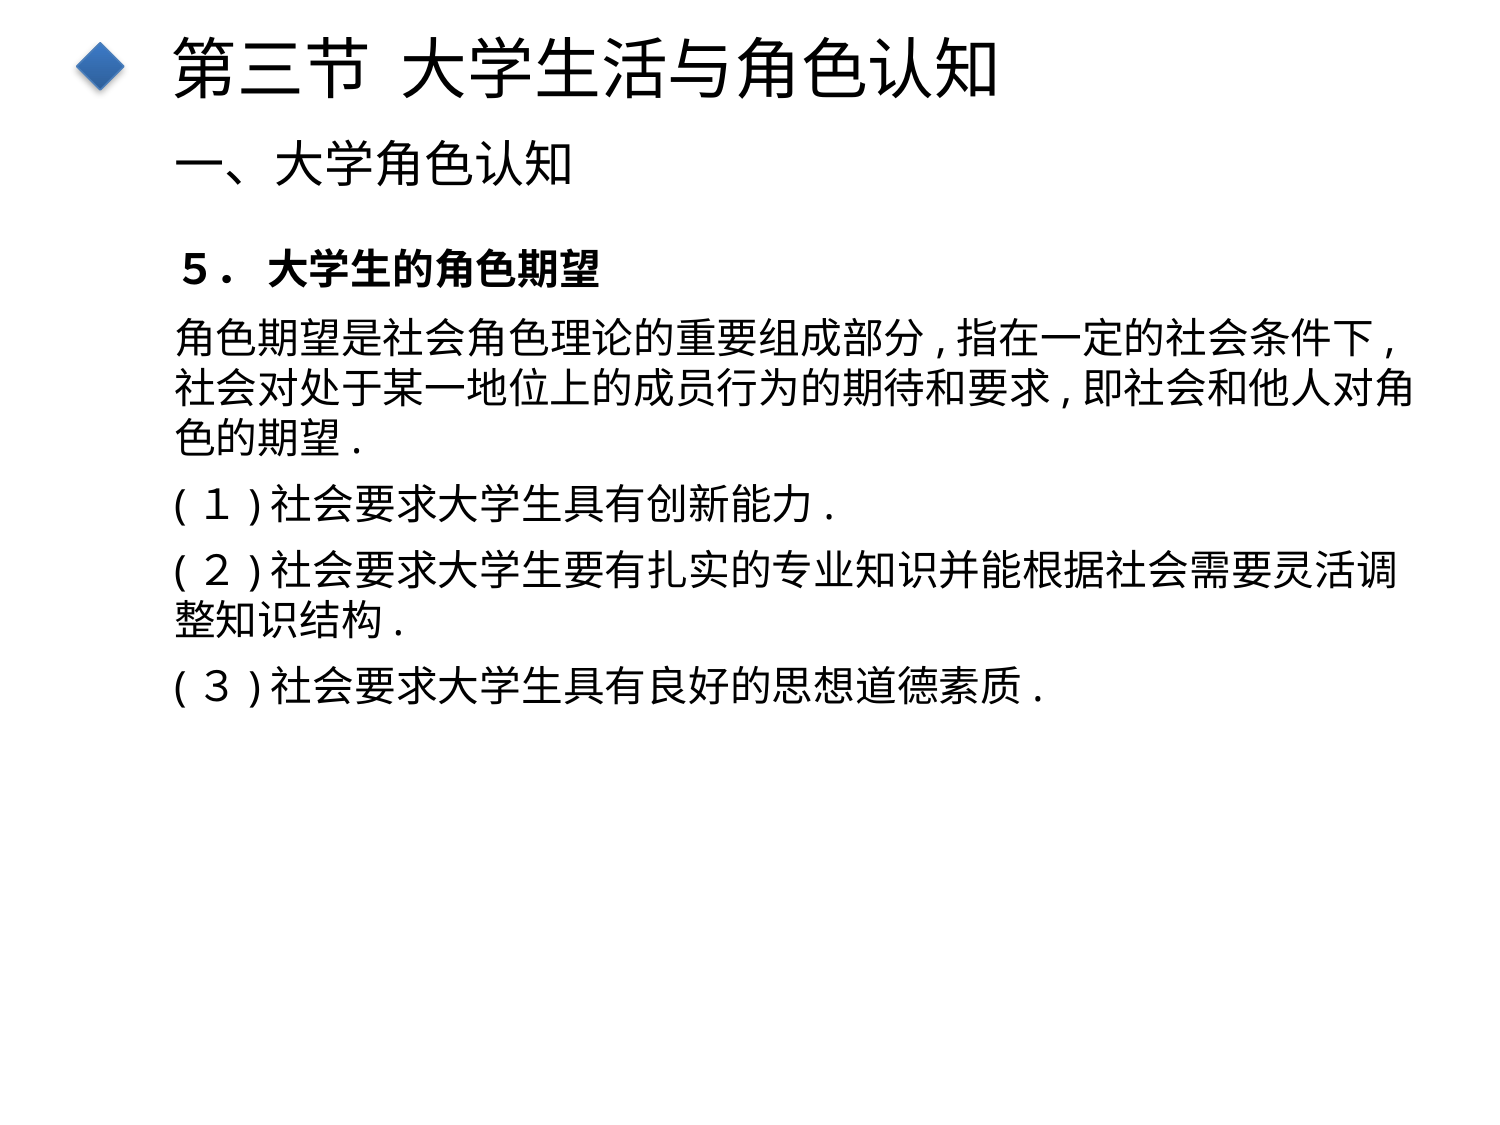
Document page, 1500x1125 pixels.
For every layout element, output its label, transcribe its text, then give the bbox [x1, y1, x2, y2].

text_box (３)社会要求大学生具有良好的思想道德素质. [159, 652, 1435, 718]
text_box (１)社会要求大学生具有创新能力. [159, 470, 1435, 536]
text_box (２)社会要求大学生要有扎实的专业知识并能根据社会需要灵活调整知识结构. [159, 536, 1435, 652]
text_box 一、大学角色认知 ５． 大学生的角色期望 [159, 125, 1435, 301]
text_box [76, 42, 125, 91]
text_box 第三节 大学生活与角色认知 [156, 19, 1017, 114]
text_box 角色期望是社会角色理论的重要组成部分,指在一定的社会条件下,社会对处于某一地位上的成员行为的期待和要求,即社会和他人对角色的期望. [159, 304, 1435, 470]
